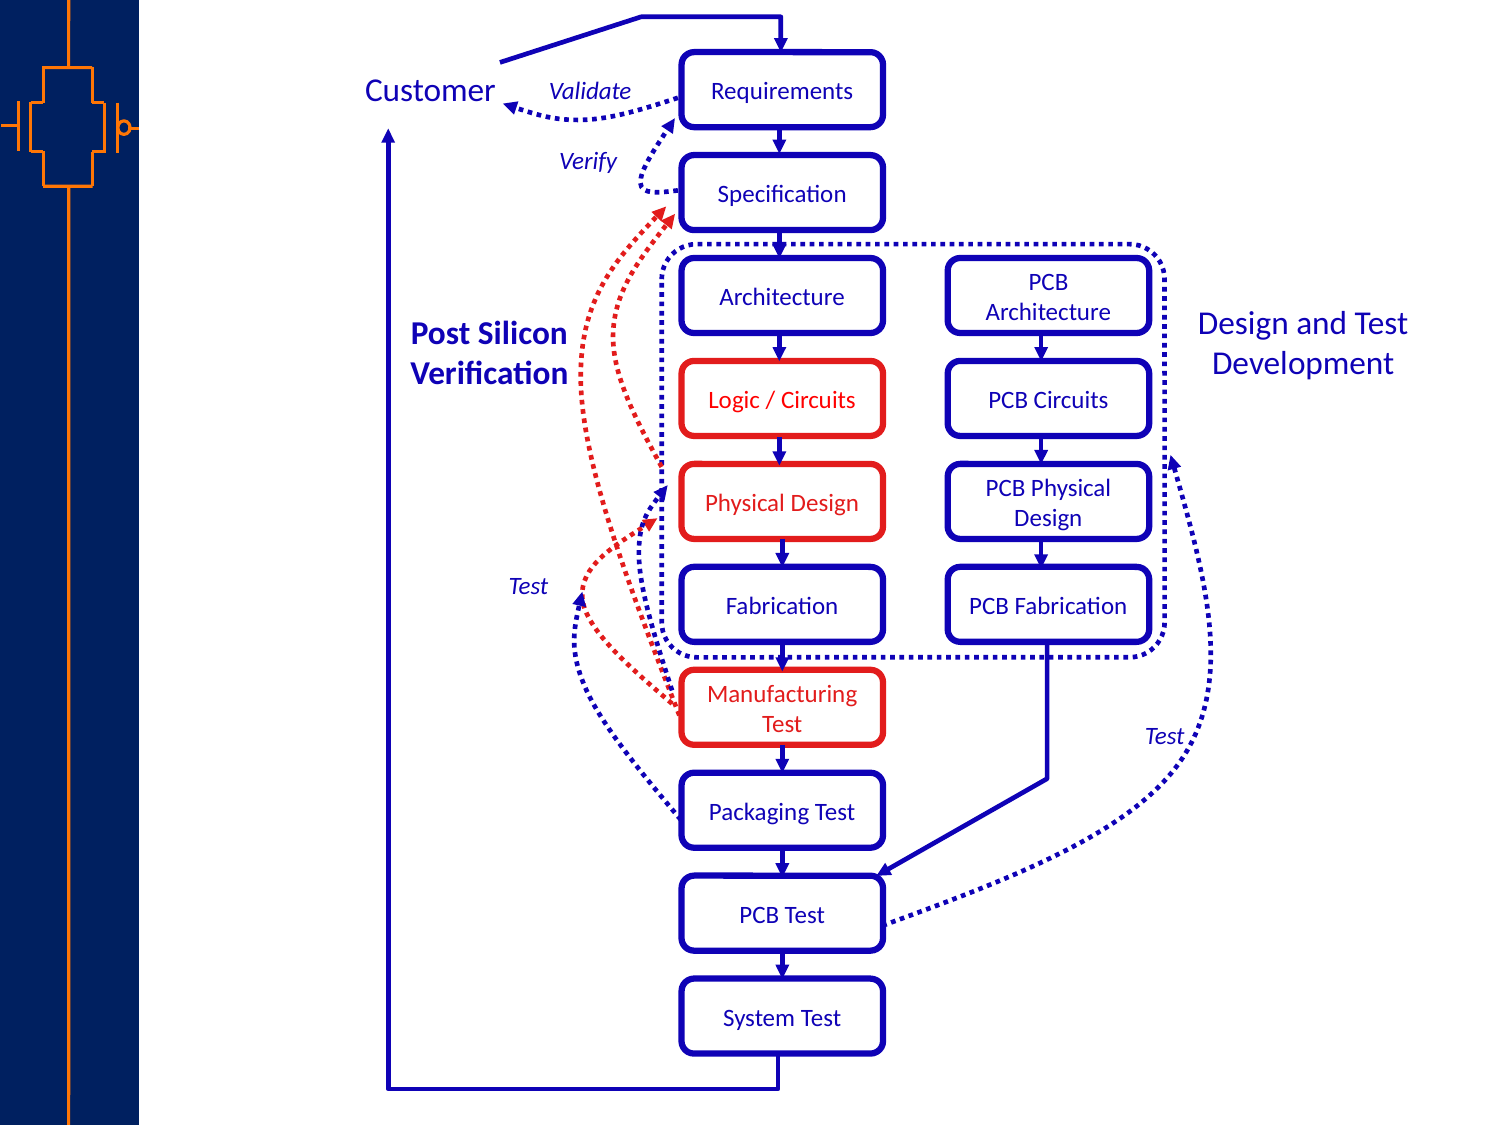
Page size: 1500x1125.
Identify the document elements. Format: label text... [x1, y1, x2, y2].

text_box Test [1078, 714, 1251, 755]
text_box [667, 213, 675, 318]
text_box [776, 744, 789, 773]
text_box [670, 242, 1166, 659]
text_box [637, 485, 674, 691]
text_box Customer [342, 49, 518, 127]
text_box [499, 15, 788, 64]
text_box Manufacturing Test [680, 668, 885, 747]
text_box [387, 400, 779, 1090]
text_box [776, 950, 789, 979]
text_box Requirements [680, 50, 885, 129]
text_box Post Silicon Verification [353, 341, 583, 400]
text_box PCB Test [703, 874, 885, 952]
text_box [639, 118, 679, 194]
text_box [776, 849, 789, 878]
text_box Verify [502, 139, 675, 180]
text_box [382, 128, 479, 342]
text_box Test [442, 564, 615, 605]
text_box Packaging Test [680, 771, 885, 850]
text_box [589, 527, 673, 705]
text_box System Test [747, 977, 885, 1055]
text_box [881, 455, 1213, 927]
text_box [579, 206, 681, 716]
text_box [876, 658, 1045, 876]
text_box Design and Test Development [1163, 302, 1444, 380]
text_box [522, 110, 639, 122]
text_box [773, 125, 786, 154]
text_box [776, 658, 789, 672]
text_box Specification [680, 153, 885, 232]
text_box [572, 591, 682, 821]
text_box Validate [504, 69, 677, 110]
